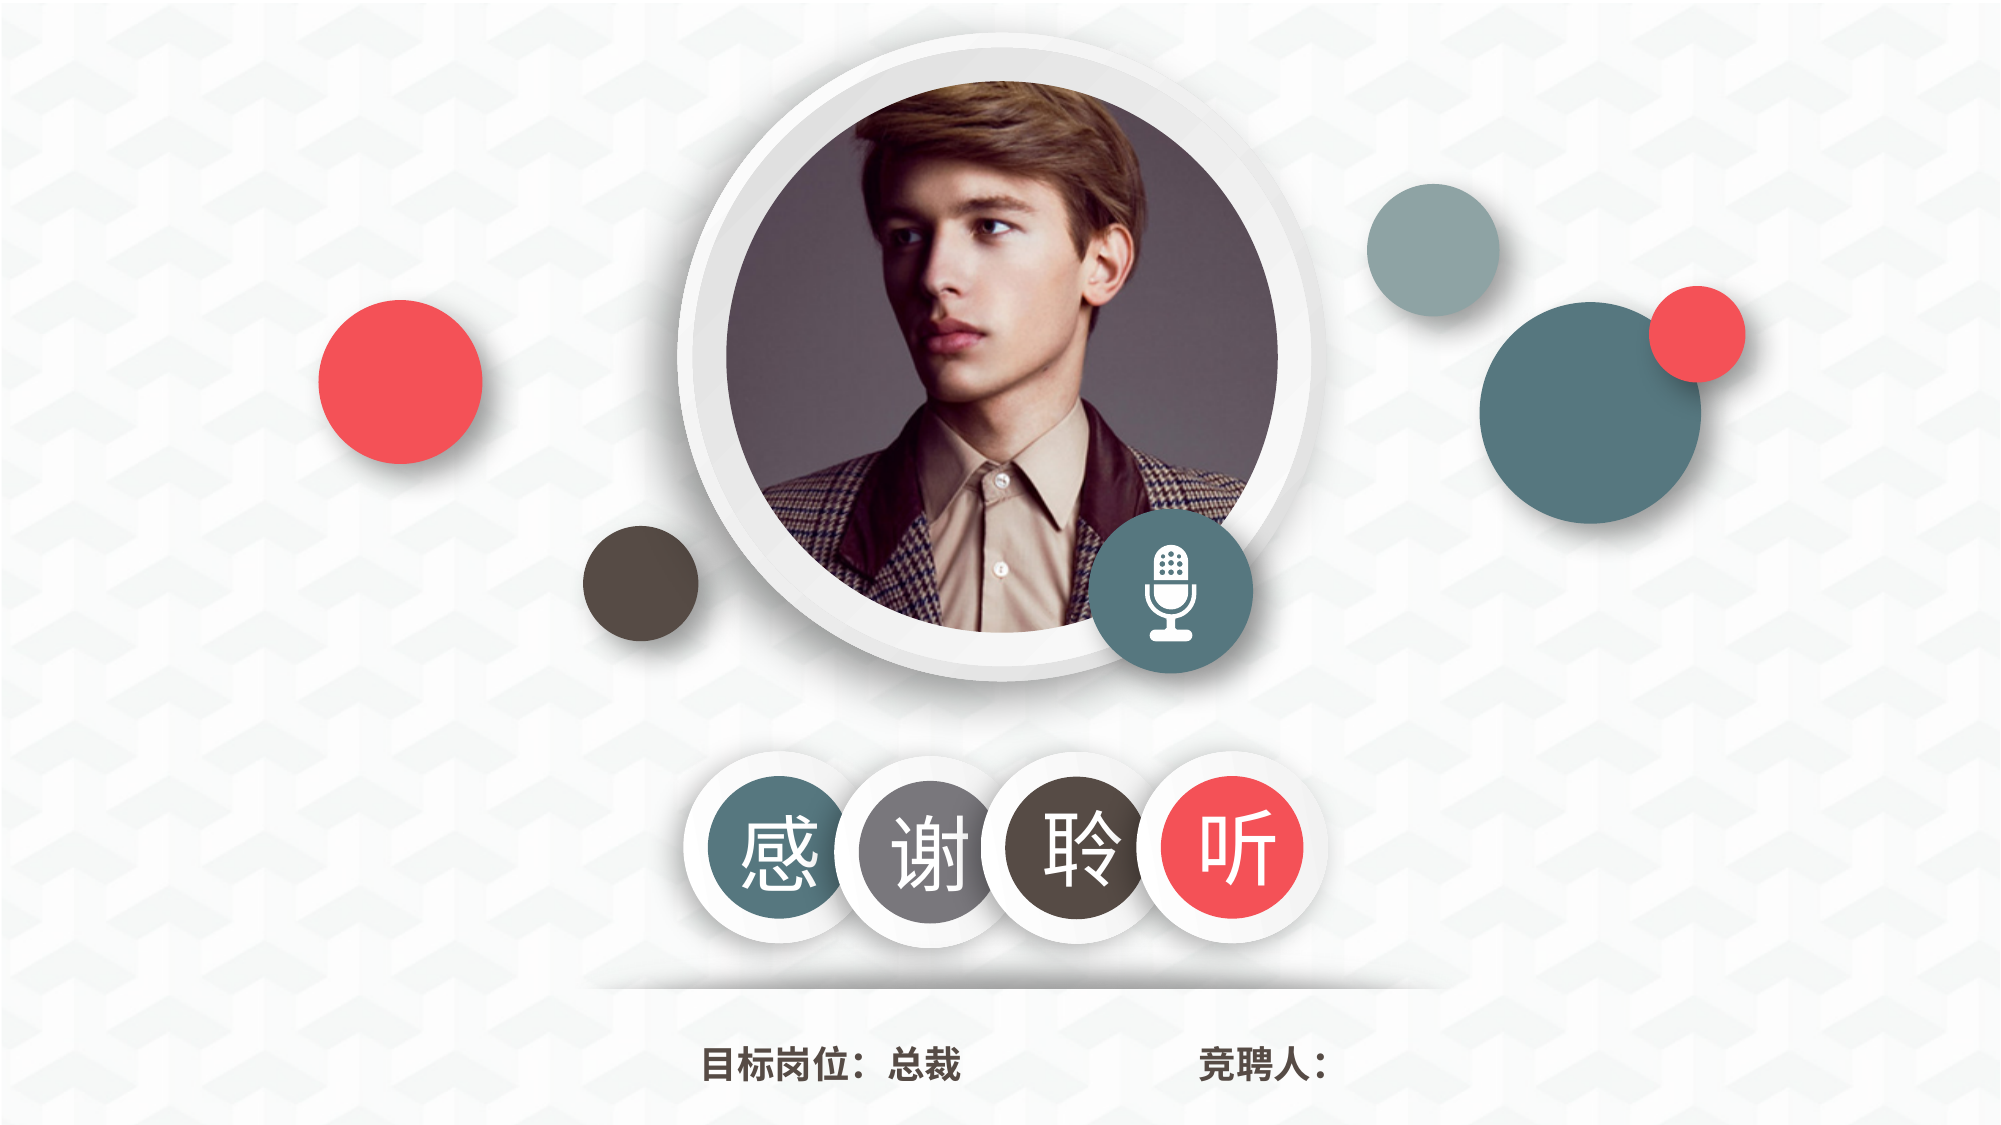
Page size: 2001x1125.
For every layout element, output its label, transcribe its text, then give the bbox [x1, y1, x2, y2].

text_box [677, 32, 1327, 682]
text_box 目标岗位：总裁 [595, 1033, 1067, 1094]
text_box 竞聘人： [1080, 1033, 1468, 1125]
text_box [834, 756, 980, 936]
picture [1, 3, 2001, 1125]
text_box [683, 751, 875, 936]
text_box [1136, 751, 1328, 936]
text_box [1479, 302, 1702, 524]
text_box [318, 300, 483, 464]
text_box [1648, 286, 1746, 383]
text_box [583, 525, 677, 642]
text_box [980, 752, 1136, 936]
text_box [1367, 183, 1500, 317]
